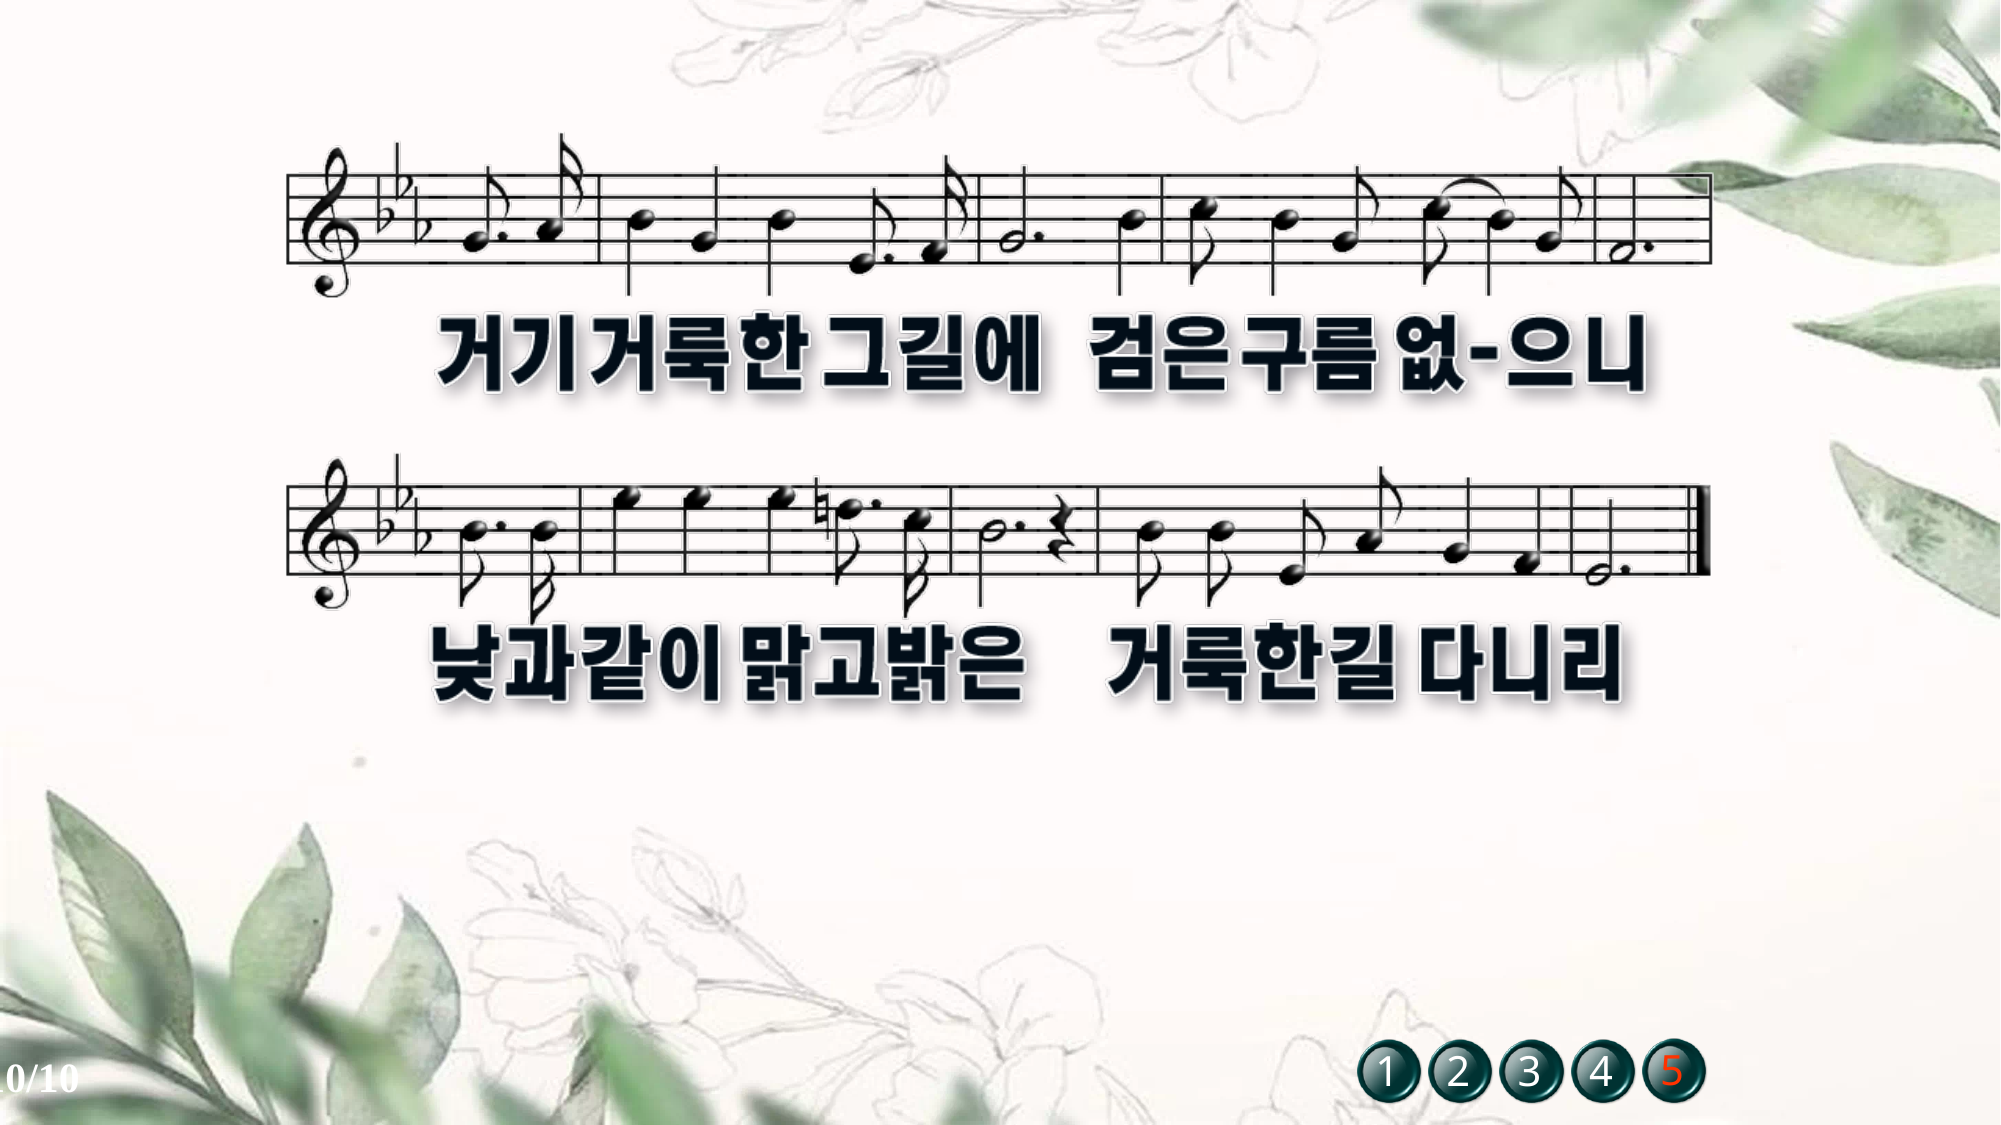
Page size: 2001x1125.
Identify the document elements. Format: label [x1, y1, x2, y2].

text_box [1354, 1035, 1424, 1106]
text_box [1639, 1034, 1709, 1106]
text_box [1568, 1035, 1638, 1106]
picture [0, 0, 2001, 1125]
text_box [1425, 1035, 1496, 1106]
text_box [1496, 1035, 1567, 1106]
